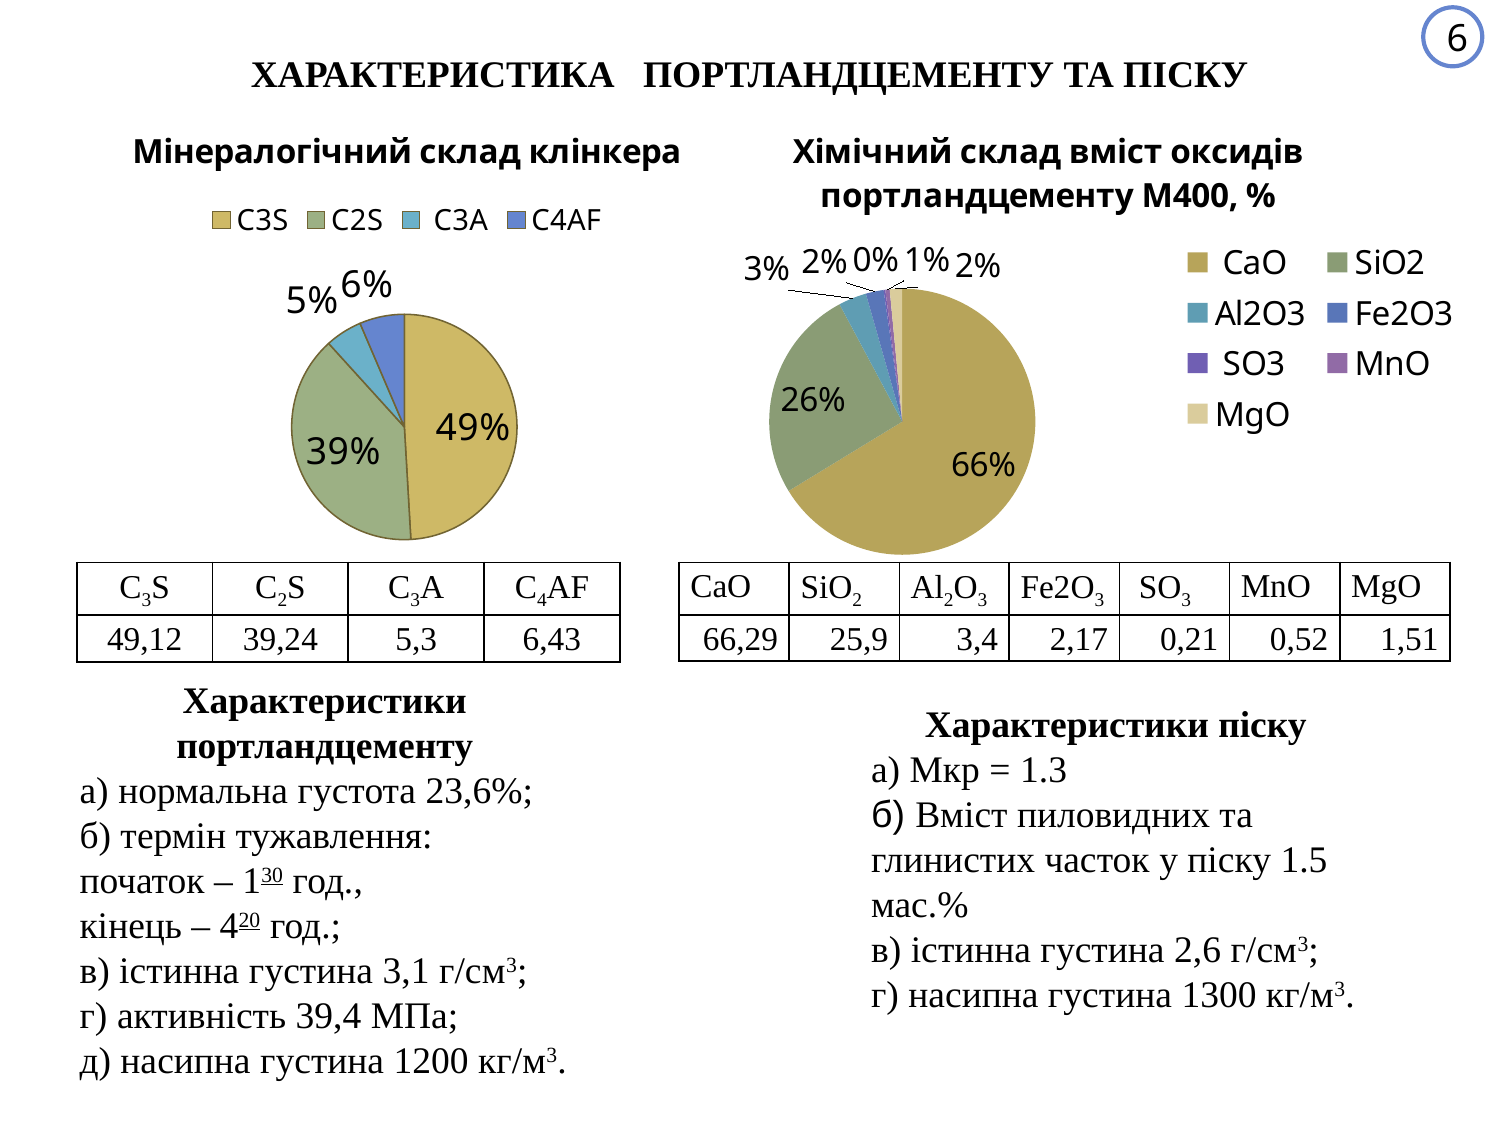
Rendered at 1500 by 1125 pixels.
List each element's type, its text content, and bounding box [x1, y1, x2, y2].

table_cell 6,43 [485, 616, 619, 661]
table_cell 3,4 [900, 618, 1008, 660]
table_header C2S [213, 607, 347, 614]
text_box ХАРАКТЕРИСТИКА ПОРТЛАНДЦЕМЕНТУ ТА ПІСКУ [206, 42, 1294, 101]
table_cell 2,17 [1010, 618, 1119, 660]
table_cell 0,52 [1230, 618, 1339, 660]
text_box Характеристики піску а) Мкр = 1.3 б) Вміст пиловидних та глинистих часток у піску 1.5 мас.% в) істинна густина 2,6 г/см3; г) насипна густина 1300 кг/м3. [856, 692, 1376, 1023]
table_cell 25,9 [790, 618, 899, 660]
table_cell 49,12 [78, 616, 212, 661]
text_box 6 [1421, 5, 1485, 69]
table_header C4AF [485, 607, 619, 614]
table_cell 5,3 [349, 616, 483, 661]
table_header C3A [349, 607, 483, 614]
table_cell 0,21 [1120, 618, 1229, 660]
chart [29, 101, 1477, 575]
table_cell 1,51 [1341, 618, 1449, 660]
text_box Характеристики портландцементу а) нормальна густота 23,6%; б) термін тужавлення: початок – 130 год., кінець – 420 год.; в) істинна густина 3,1 г/см3; г) активність 39,4 МПа; д) насипна густина 1200 кг/м3. [64, 668, 585, 1089]
table_header C3S [78, 607, 212, 614]
table_cell 66,29 [680, 618, 788, 660]
table_cell 39,24 [213, 616, 347, 661]
